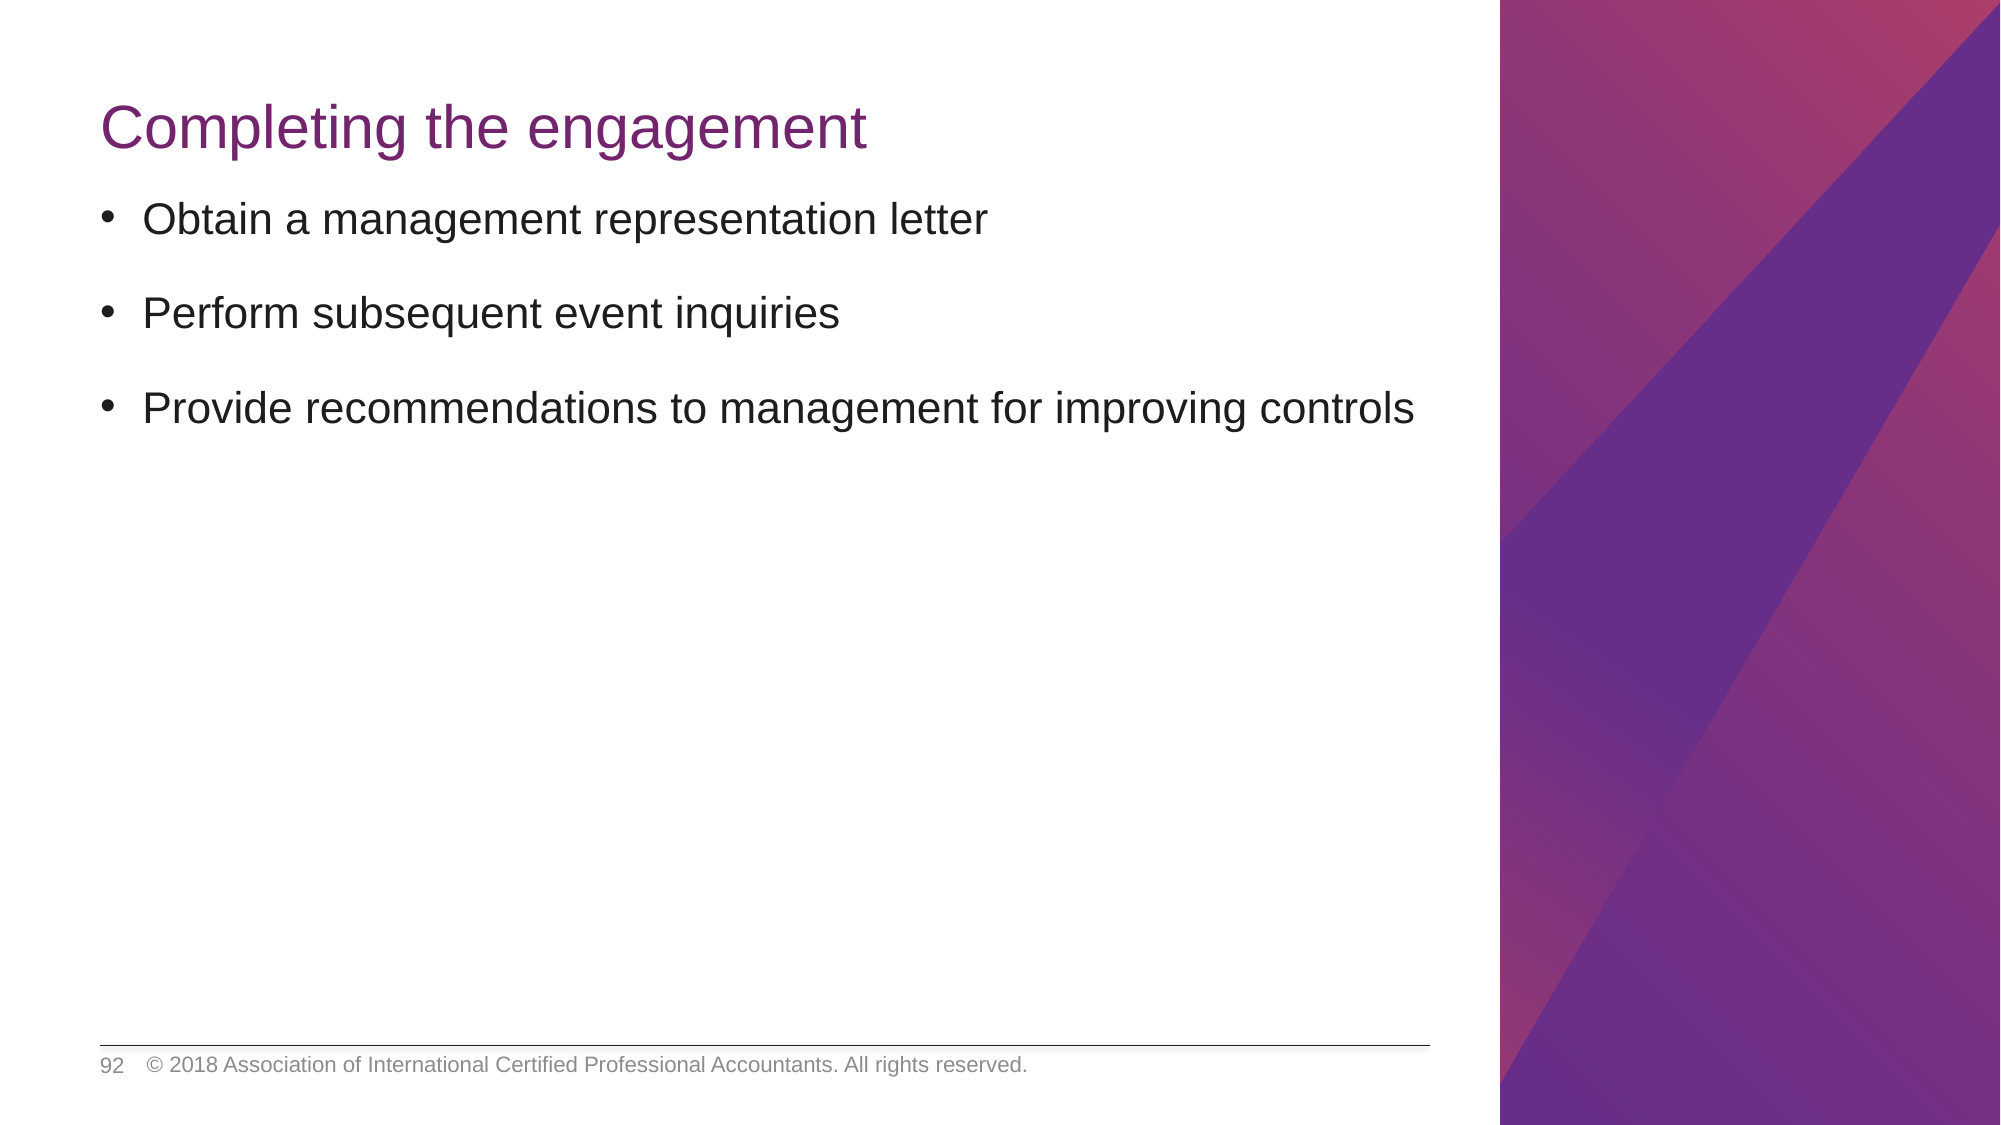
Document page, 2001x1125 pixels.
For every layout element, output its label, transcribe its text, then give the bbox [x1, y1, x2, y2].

picture [1500, 0, 2001, 1125]
footer © 2018 Association of International Certified Professional Accountants. All rights reserved. [146, 1050, 1400, 1111]
slide_number 92 [99, 1050, 146, 1111]
list Obtain a management representation letter Perform subsequent event inquiries Provide recommendations to management for improving controls [100, 182, 1430, 915]
title Completing the engagement [100, 31, 1430, 161]
